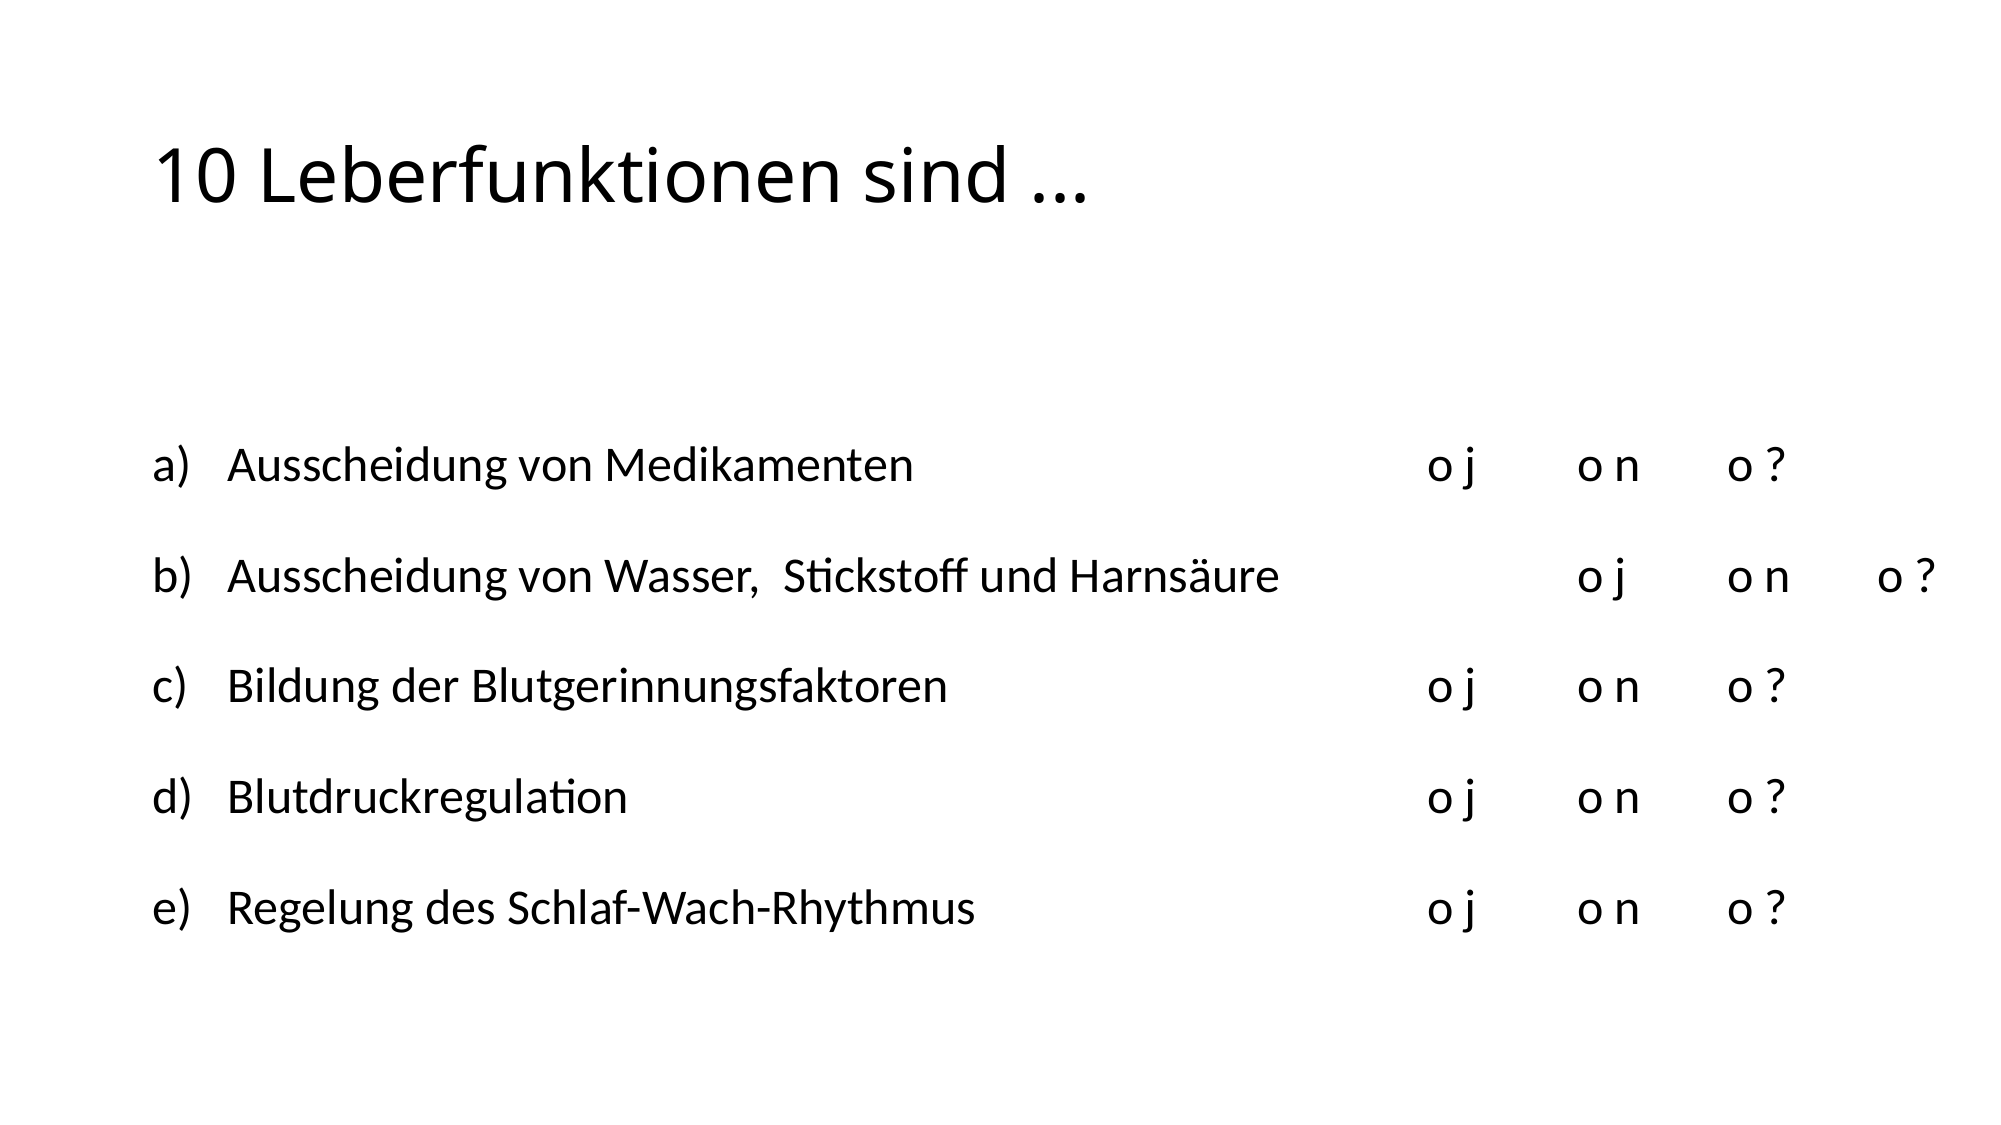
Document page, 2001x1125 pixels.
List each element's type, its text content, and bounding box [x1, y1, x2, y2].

title 10 Leberfunktionen sind ... [137, 0, 1863, 357]
list Ausscheidung von Medikamenten o j o n o ? Ausscheidung von Wasser, Stickstoff und Harnsäure o j o n o ? Bildung der Blutgerinnungsfaktoren o j o n o ? Blutdruckregulation o j o n o ? Regelung des Schlaf-Wach-Rhythmus o j o n o ? [137, 393, 1982, 1098]
